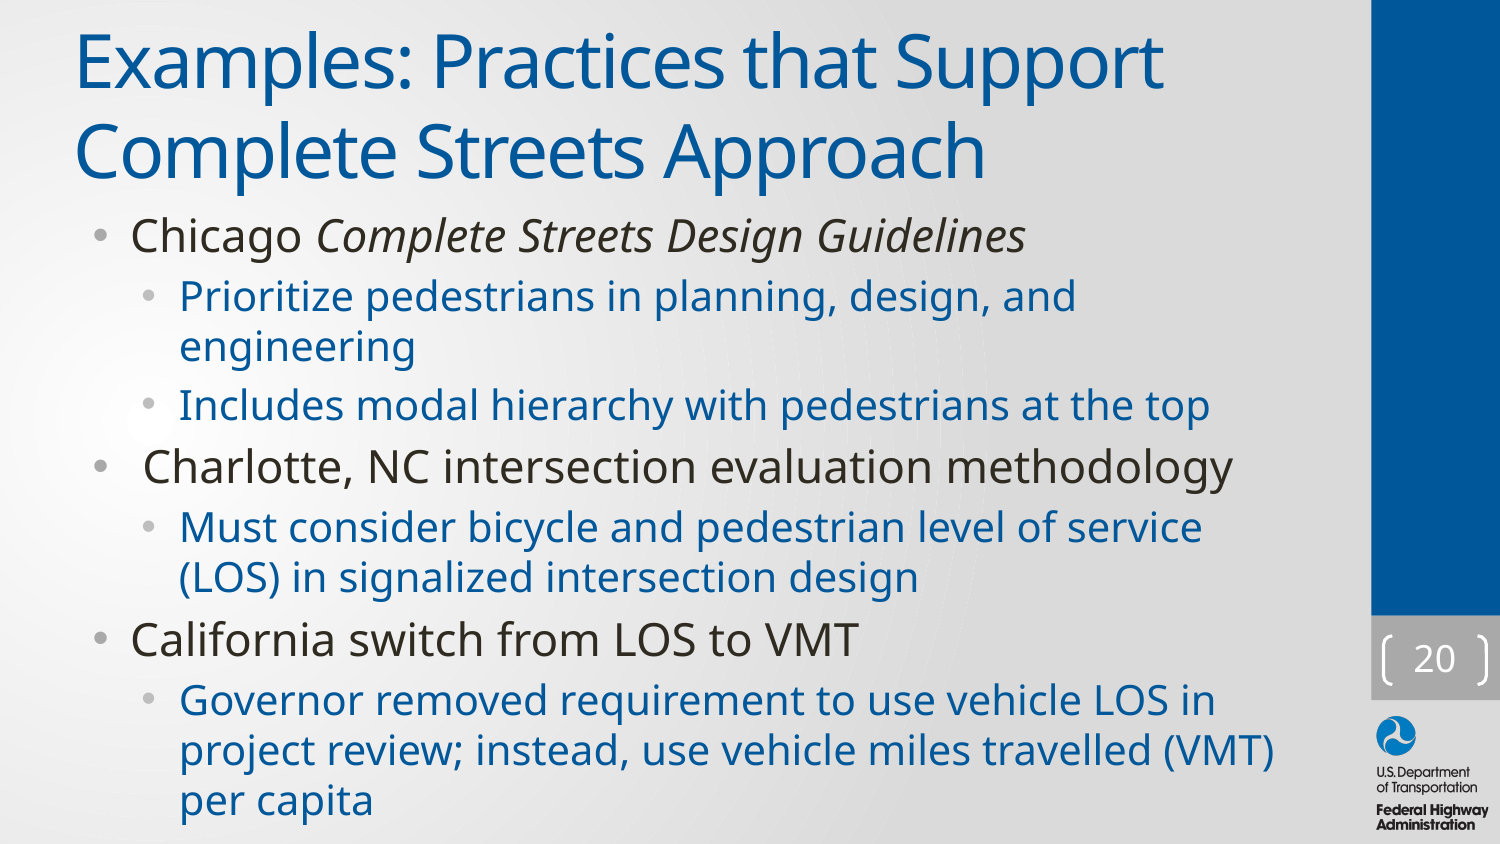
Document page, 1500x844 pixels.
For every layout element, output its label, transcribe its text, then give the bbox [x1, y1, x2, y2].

title Examples: Practices that Support Complete Streets Approach [58, 33, 1344, 175]
list Chicago Complete Streets Design Guidelines Prioritize pedestrians in planning, design, and engineering Includes modal hierarchy with pedestrians at the top Charlotte, NC intersection evaluation methodology Must consider bicycle and pedestrian level of service (LOS) in signalized intersection design California switch from LOS to VMT Governor removed requirement to use vehicle LOS in project review; instead, use vehicle miles travelled (VMT) per capita [58, 199, 1309, 775]
slide_number 20 [1381, 634, 1488, 687]
